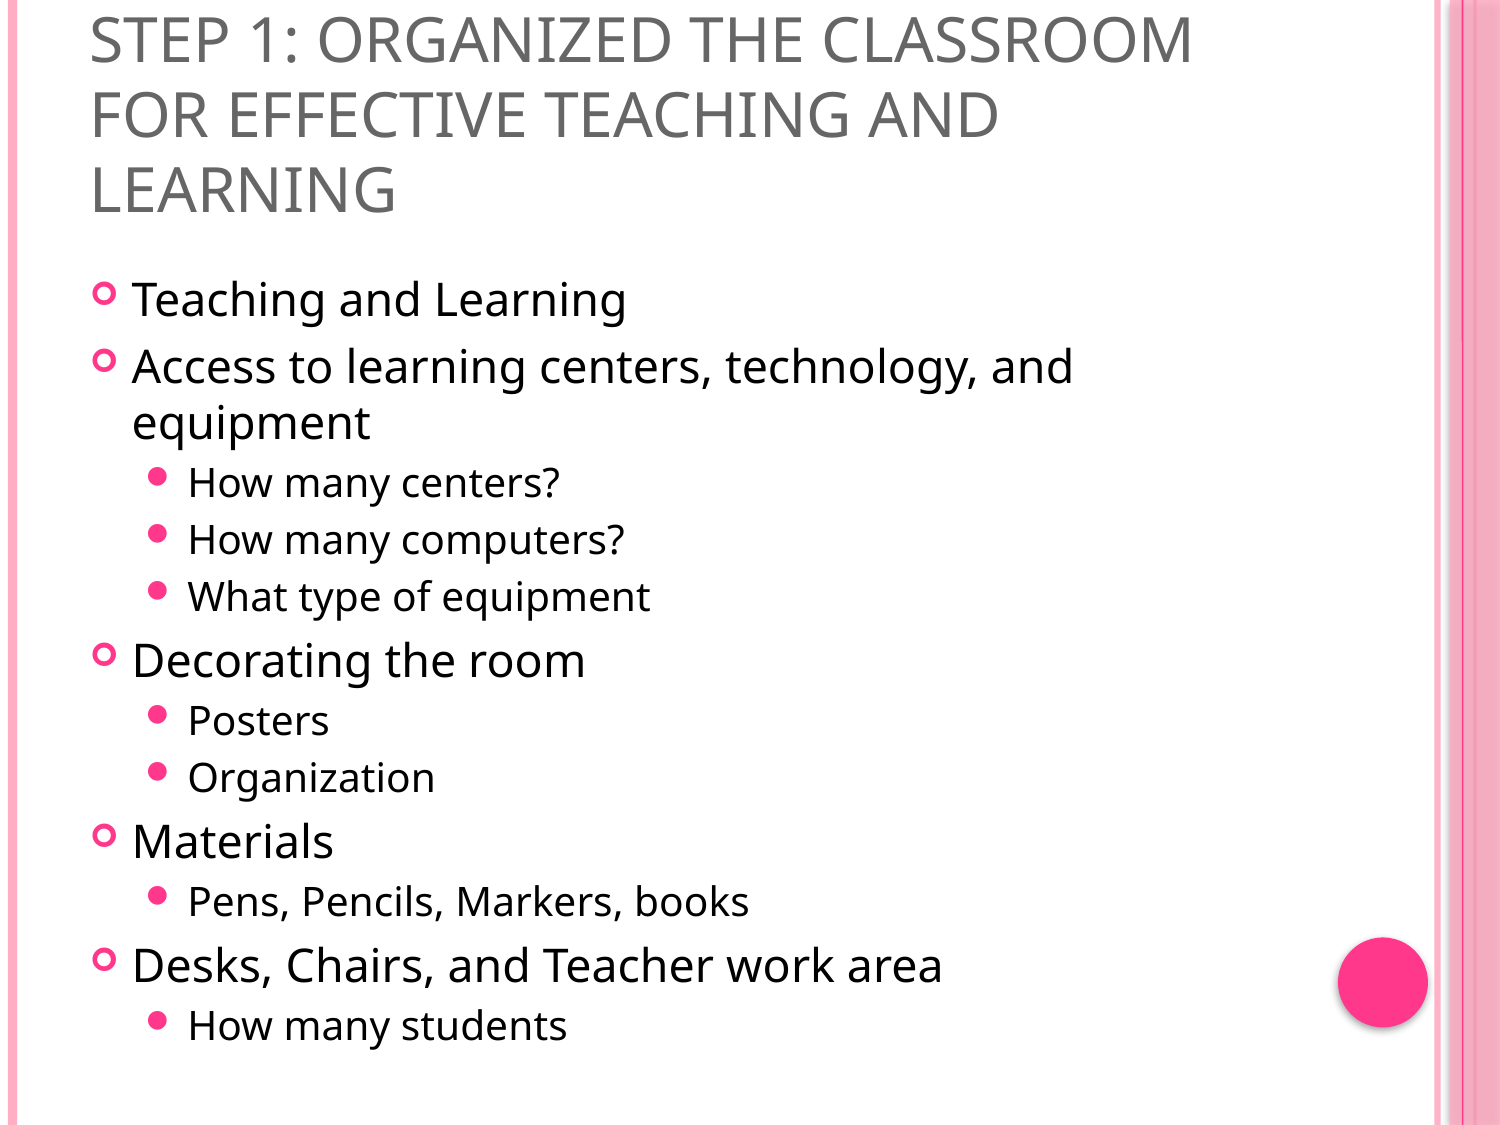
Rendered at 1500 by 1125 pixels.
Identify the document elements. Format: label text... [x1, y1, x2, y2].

list Teaching and Learning Access to learning centers, technology, and equipment How many centers? How many computers? What type of equipment Decorating the room Posters Organization Materials Pens, Pencils, Markers, books Desks, Chairs, and Teacher work area How many students [75, 262, 1300, 1062]
title Step 1: Organized the classroom for effective teaching and learning [75, 45, 1300, 233]
